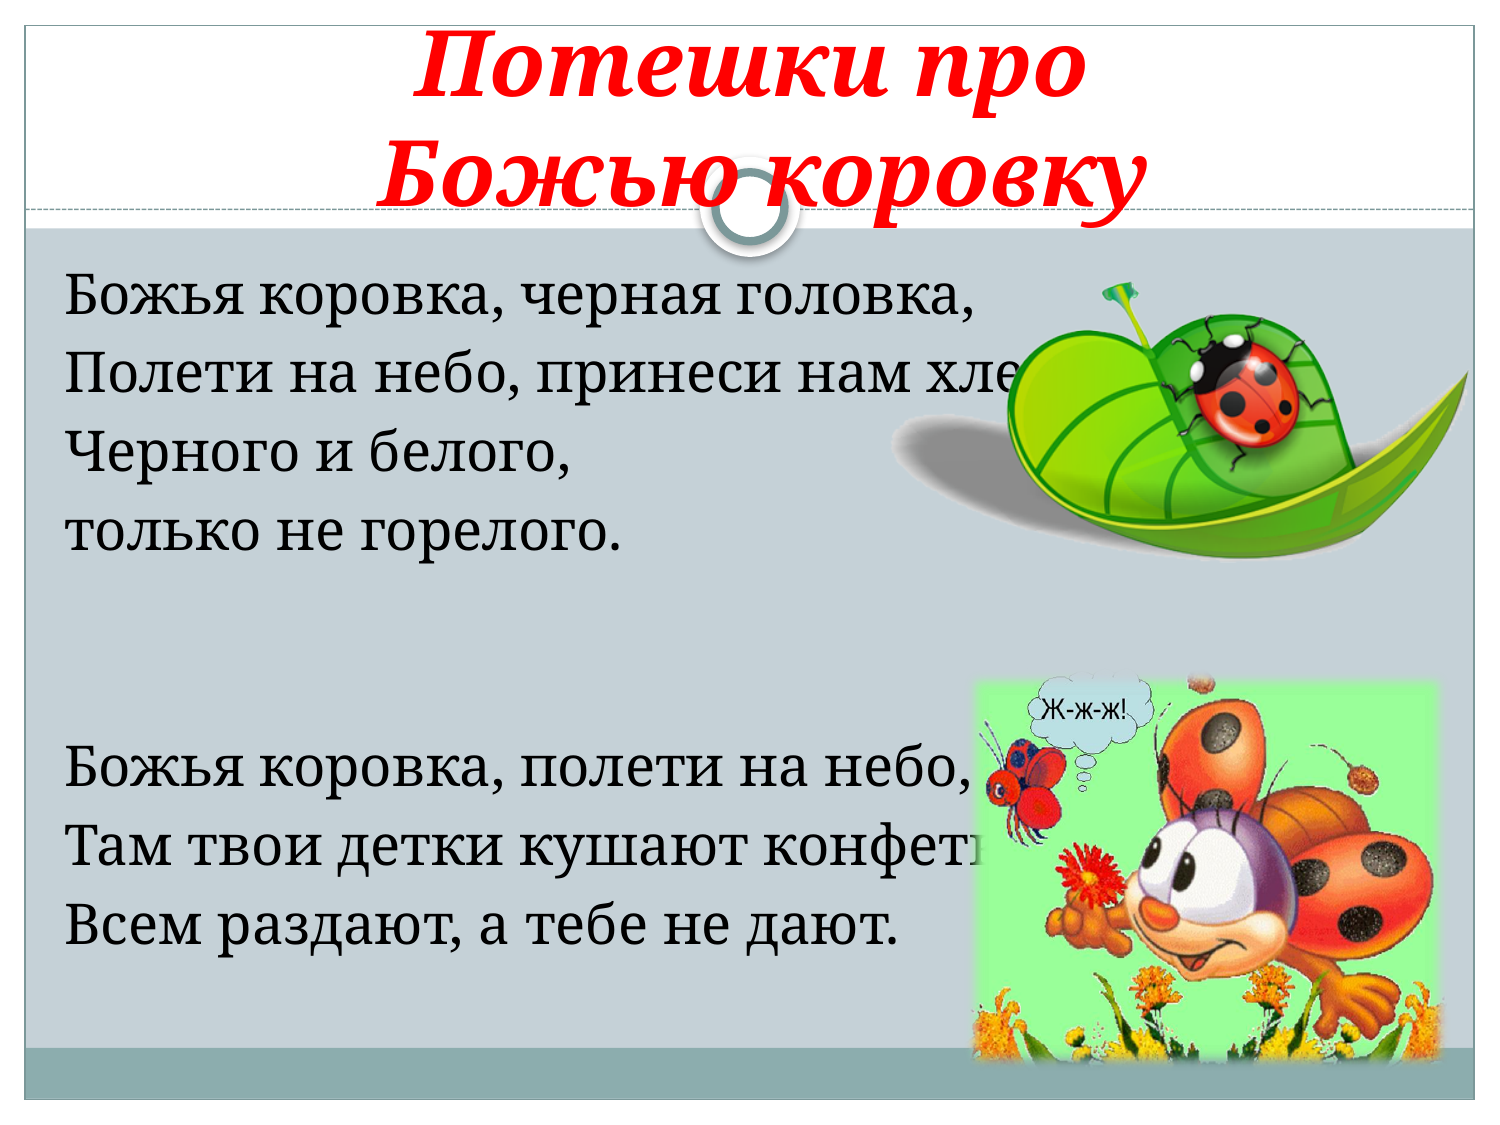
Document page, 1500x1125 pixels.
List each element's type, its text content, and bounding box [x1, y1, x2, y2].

list Божья коровка, черная головка, Полети на небо, принеси нам хлеба. Черного и белого, только не горелого. Божья коровка, полети на небо, Там твои детки кушают конфетки, Всем раздают, а тебе не дают. [49, 250, 1445, 1001]
title Потешки про Божью коровку [29, 0, 1500, 232]
picture [962, 668, 1452, 1071]
picture [872, 219, 1500, 585]
